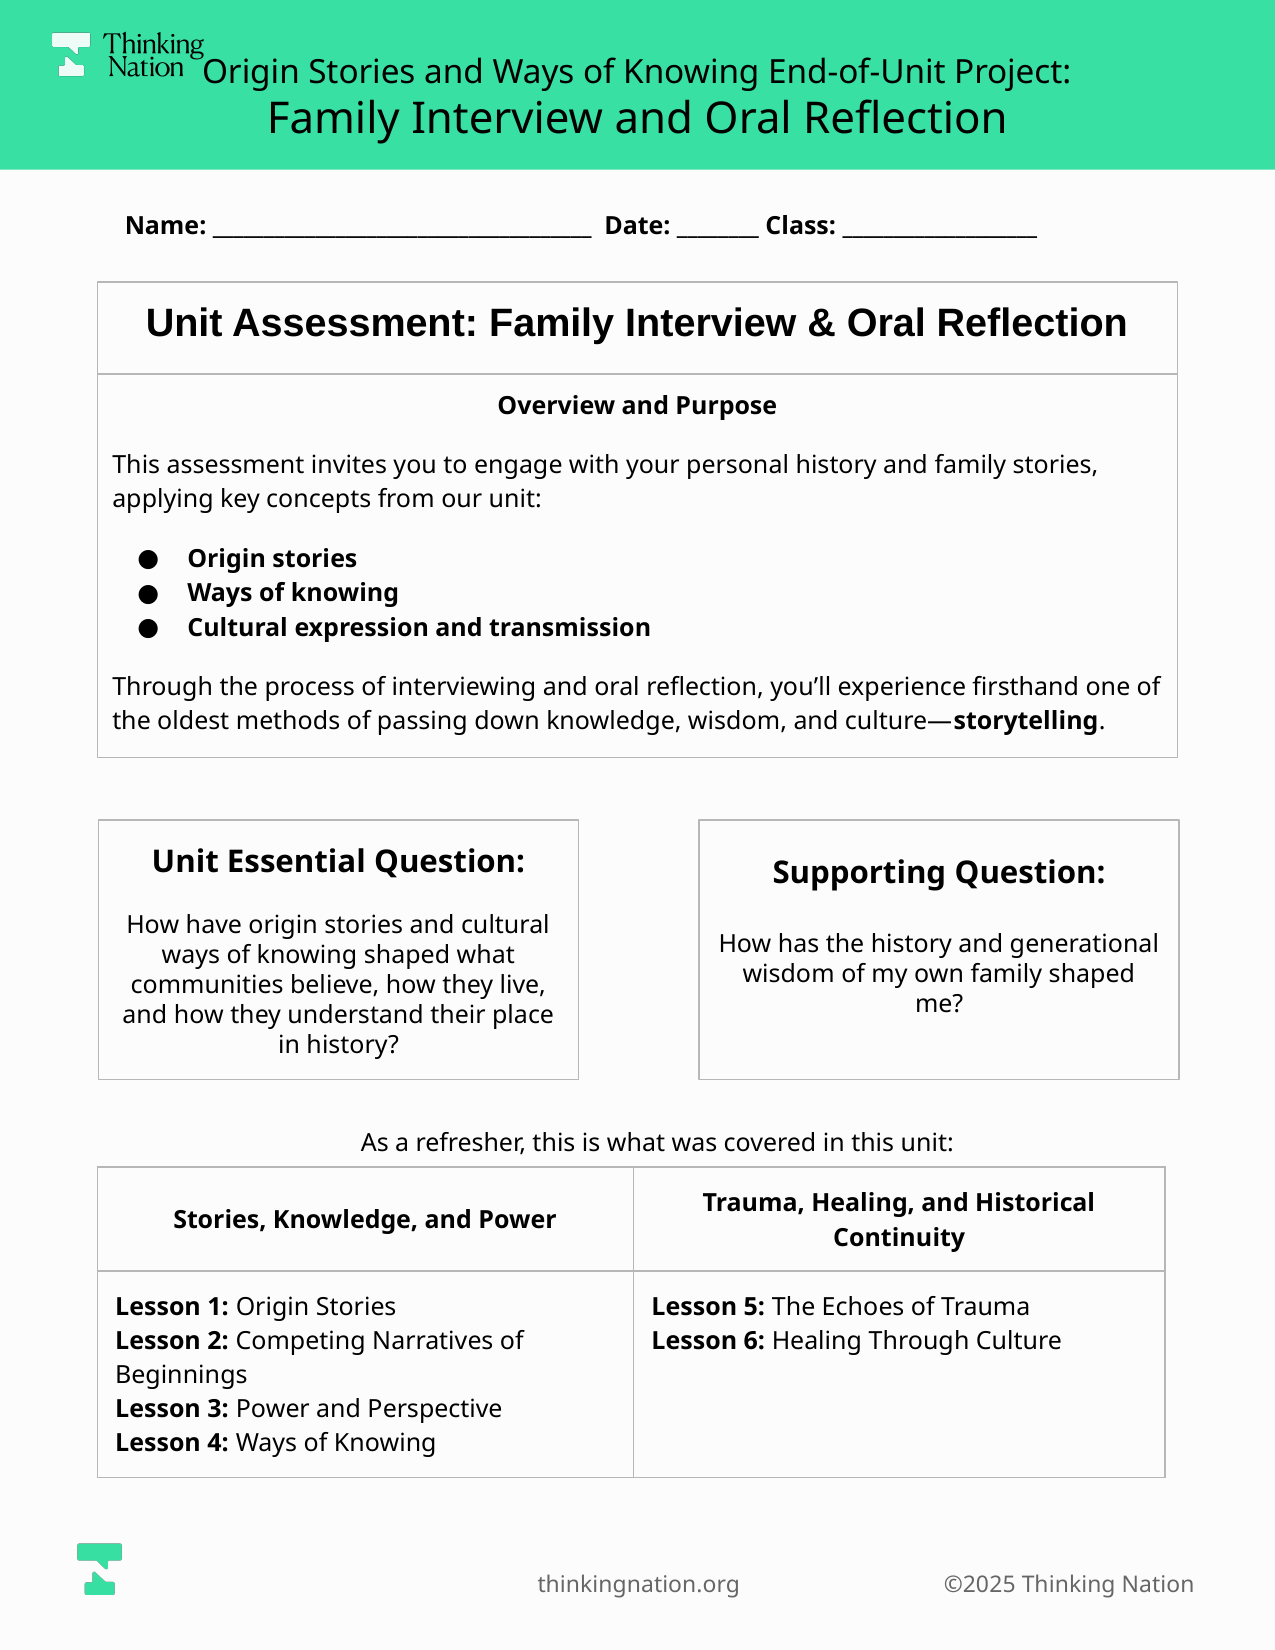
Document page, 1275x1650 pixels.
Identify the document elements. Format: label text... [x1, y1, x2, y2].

text_box Name: _____________________________________ Date: ________ Class: ___________________ [109, 194, 1165, 262]
text_box Supporting Question: How has the history and generational wisdom of my own family shaped me? [699, 819, 1180, 1080]
picture [35, 17, 210, 91]
text_box Unit Assessment: Family Interview & Oral Reflection [97, 281, 1178, 374]
table_header Stories, Knowledge, and Power [98, 1168, 633, 1270]
text_box ©2025 Thinking Nation [909, 1553, 1211, 1605]
table_header Trauma, Healing, and Historical Continuity [634, 1168, 1164, 1270]
picture [63, 1533, 135, 1605]
table_cell Lesson 1: Origin Stories Lesson 2: Competing Narratives of Beginnings Lesson 3: Power and Perspective Lesson 4: Ways of Knowing [98, 1272, 633, 1477]
text_box thinkingnation.org [488, 1553, 790, 1605]
text_box Overview and Purpose This assessment invites you to engage with your personal history and family stories, applying key concepts from our unit: Origin stories Ways of knowing Cultural expression and transmission Through the process of interviewing and oral reflection, you’ll experience firsthand one of the oldest methods of passing down knowledge, wisdom, and culture—storytelling. [97, 374, 1178, 758]
text_box Unit Essential Question: How have origin stories and cultural ways of knowing shaped what communities believe, how they live, and how they understand their place in history? [98, 819, 579, 1080]
table_cell Lesson 5: The Echoes of Trauma Lesson 6: Healing Through Culture [634, 1272, 1164, 1477]
text_box Origin Stories and Ways of Knowing End-of-Unit Project: Family Interview and Oral Reflection [0, 0, 1275, 170]
text_box As a refresher, this is what was covered in this unit: [341, 1116, 991, 1166]
